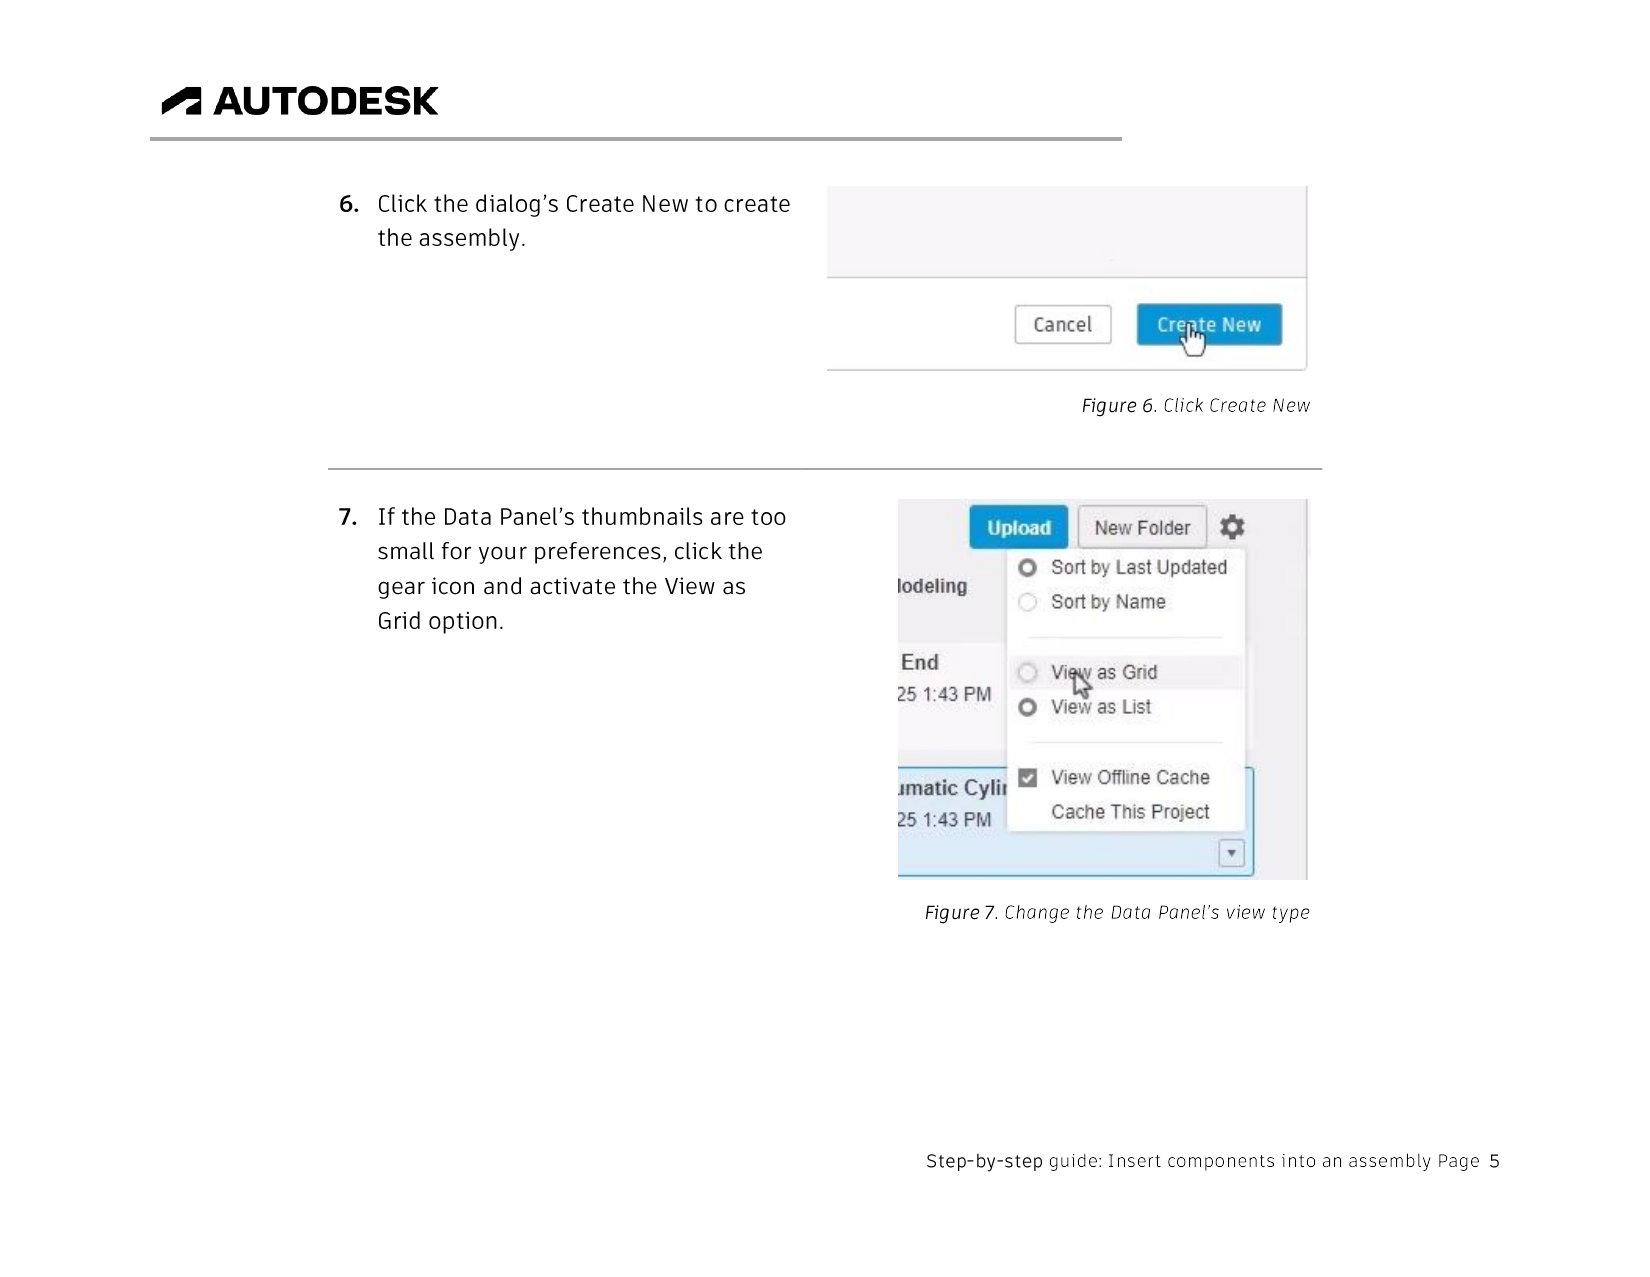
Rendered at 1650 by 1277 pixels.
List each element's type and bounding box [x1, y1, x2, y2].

text_box [376, 187, 807, 254]
picture [897, 499, 1311, 880]
text_box [923, 899, 1321, 926]
picture [160, 86, 439, 116]
text_box [376, 500, 805, 637]
text_box [926, 1147, 1512, 1175]
picture [827, 186, 1311, 372]
picture [339, 500, 368, 533]
picture [339, 187, 370, 220]
text_box [1081, 392, 1321, 419]
